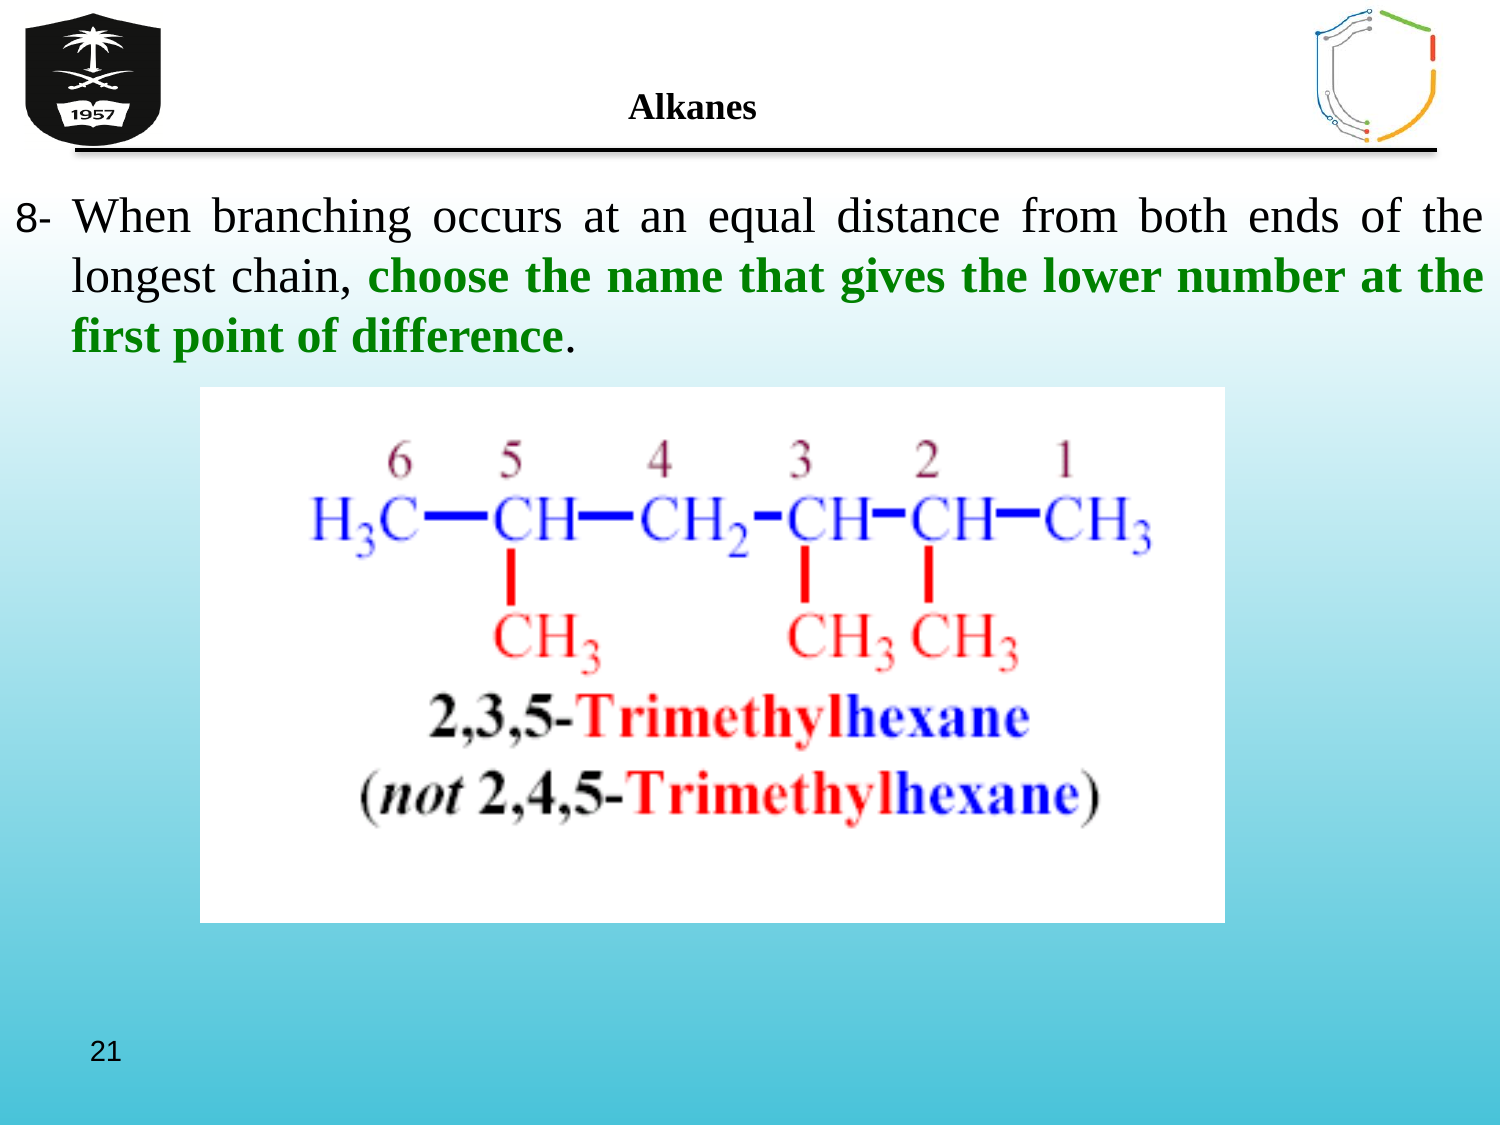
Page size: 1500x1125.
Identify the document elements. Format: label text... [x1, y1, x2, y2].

picture [199, 387, 1226, 924]
picture [1287, 0, 1463, 165]
list 8- When branching occurs at an equal distance from both ends of the longest chain, choose the name that gives the lower number at the first point of difference. [0, 174, 1500, 838]
text_box 21 [75, 1024, 425, 1103]
picture [24, 12, 163, 151]
text_box Alkanes [613, 74, 773, 135]
